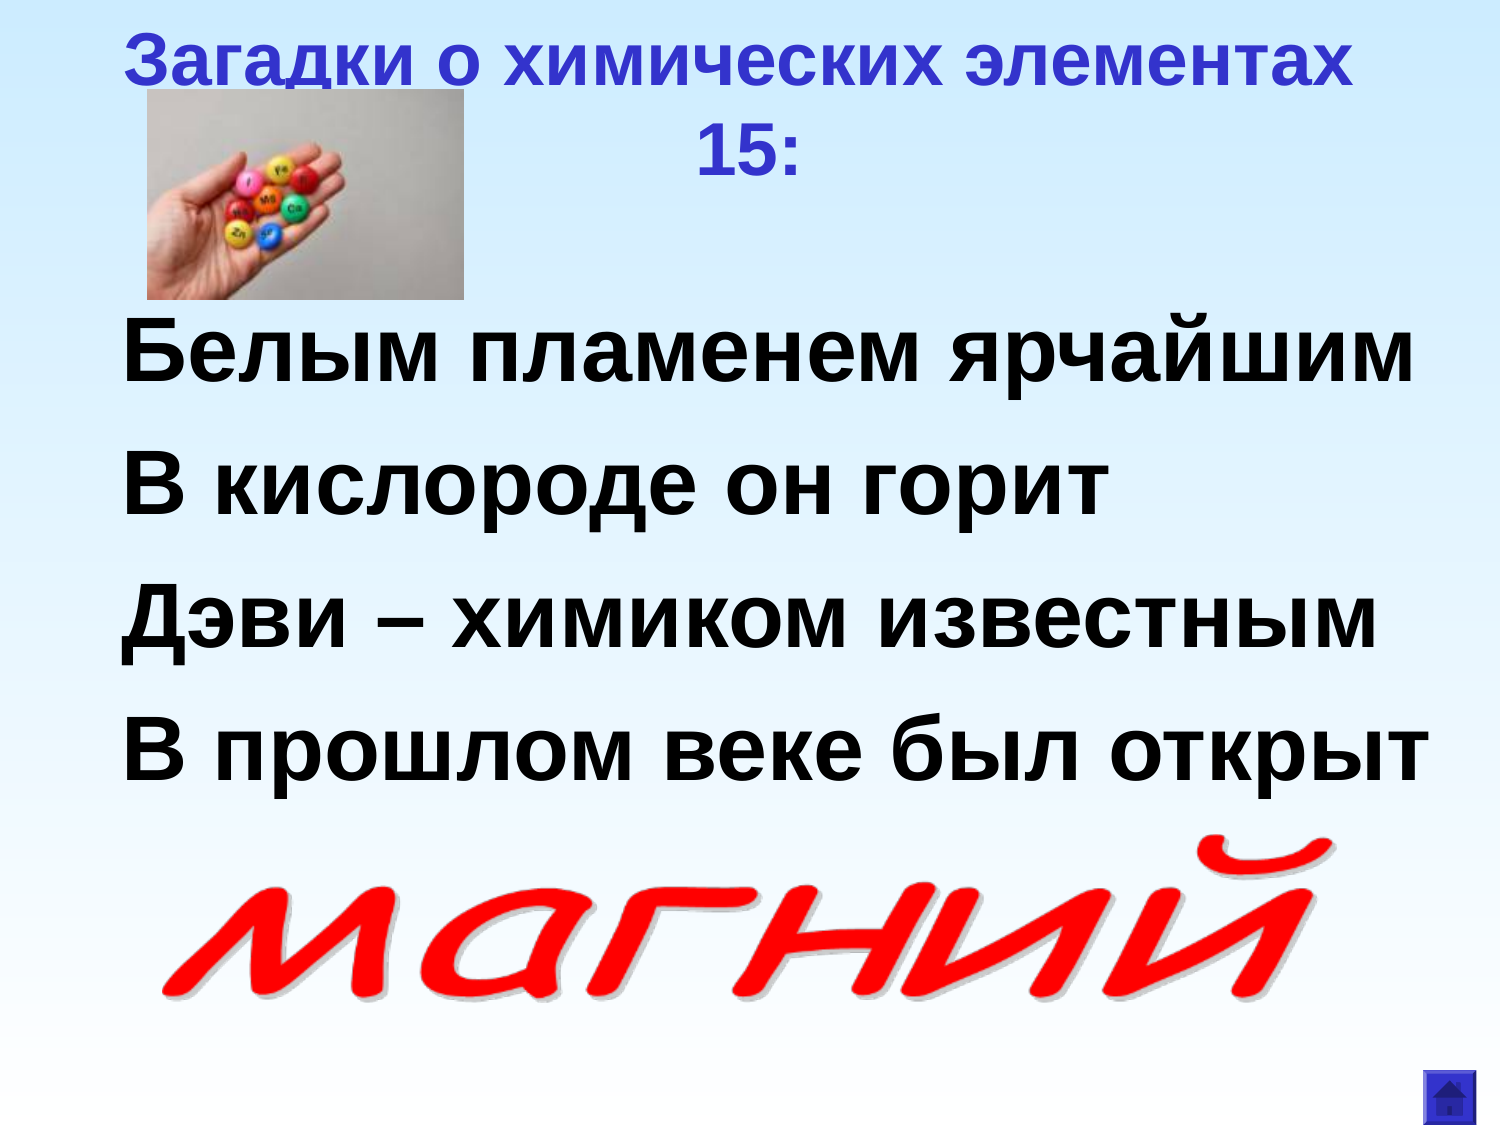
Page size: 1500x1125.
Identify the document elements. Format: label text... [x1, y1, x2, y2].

picture [147, 89, 464, 300]
list Белым пламенем ярчайшим В кислороде он горит Дэви – химиком известным В прошлом веке был открыт [106, 282, 1500, 1122]
text_box [1423, 1070, 1477, 1125]
picture [162, 834, 1337, 1004]
title Загадки о химических элементах 15: [74, 7, 1425, 195]
